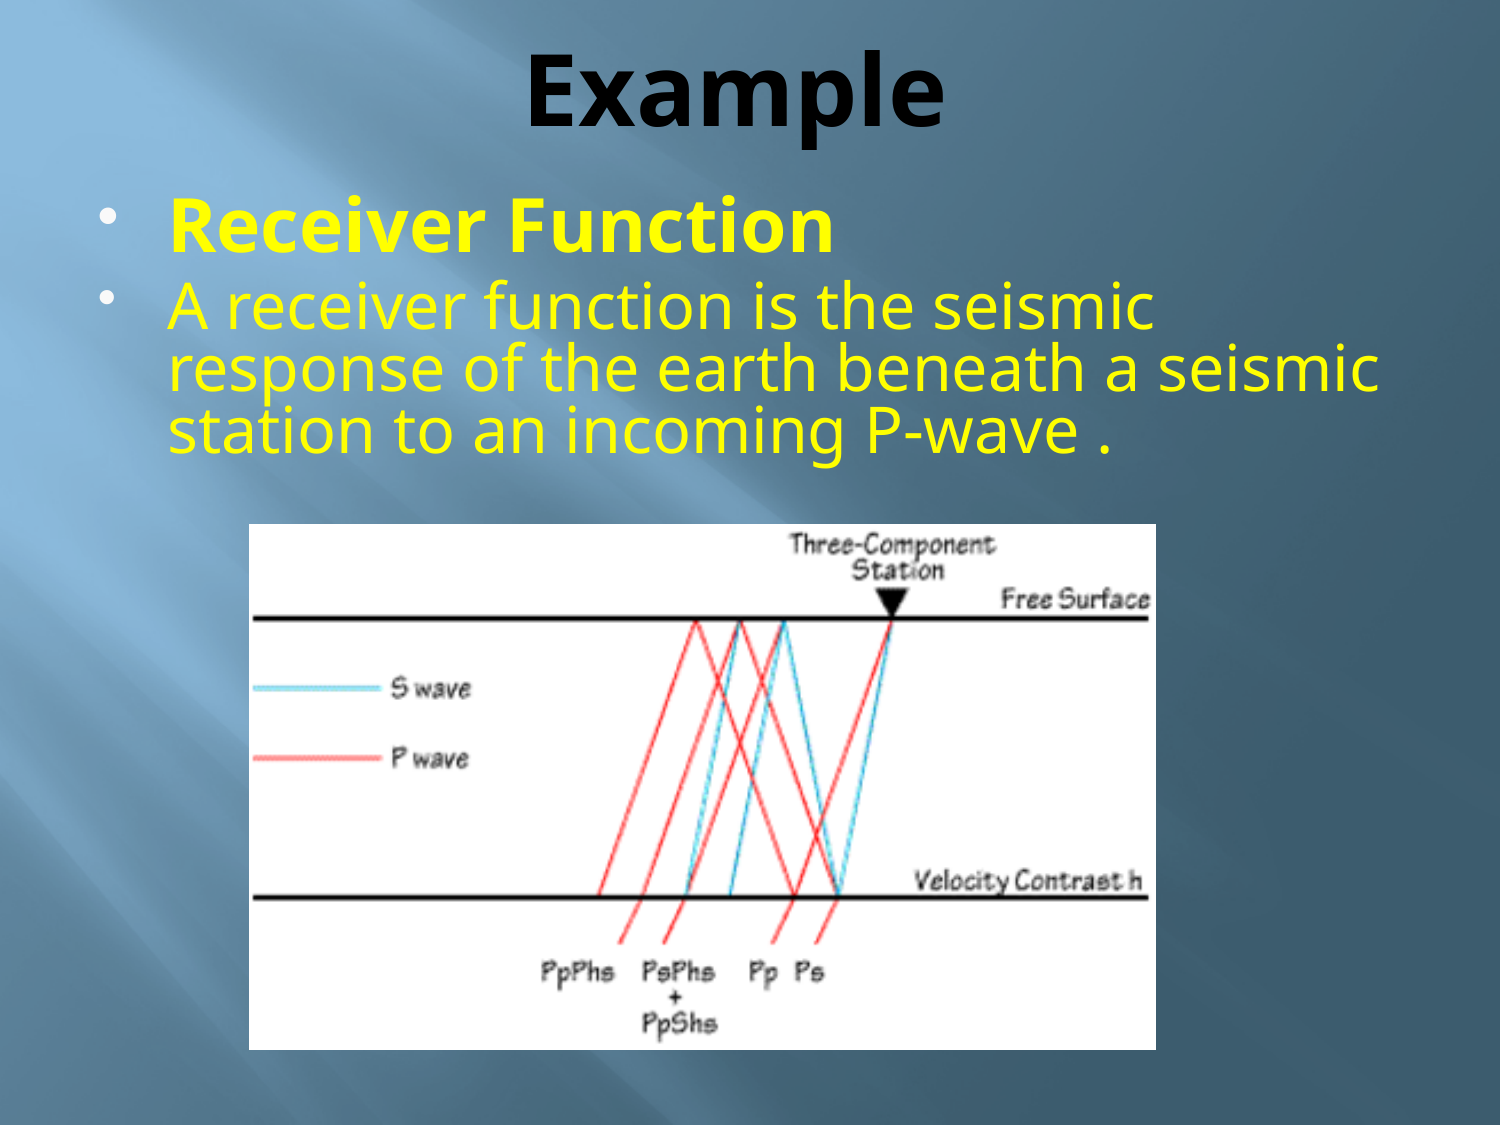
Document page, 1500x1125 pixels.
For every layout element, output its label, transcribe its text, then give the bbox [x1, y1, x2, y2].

title Example [75, 0, 1418, 173]
picture [249, 524, 1156, 1051]
list Receiver Function A receiver function is the seismic response of the earth beneath a seismic station to an incoming P-wave . [62, 187, 1413, 960]
